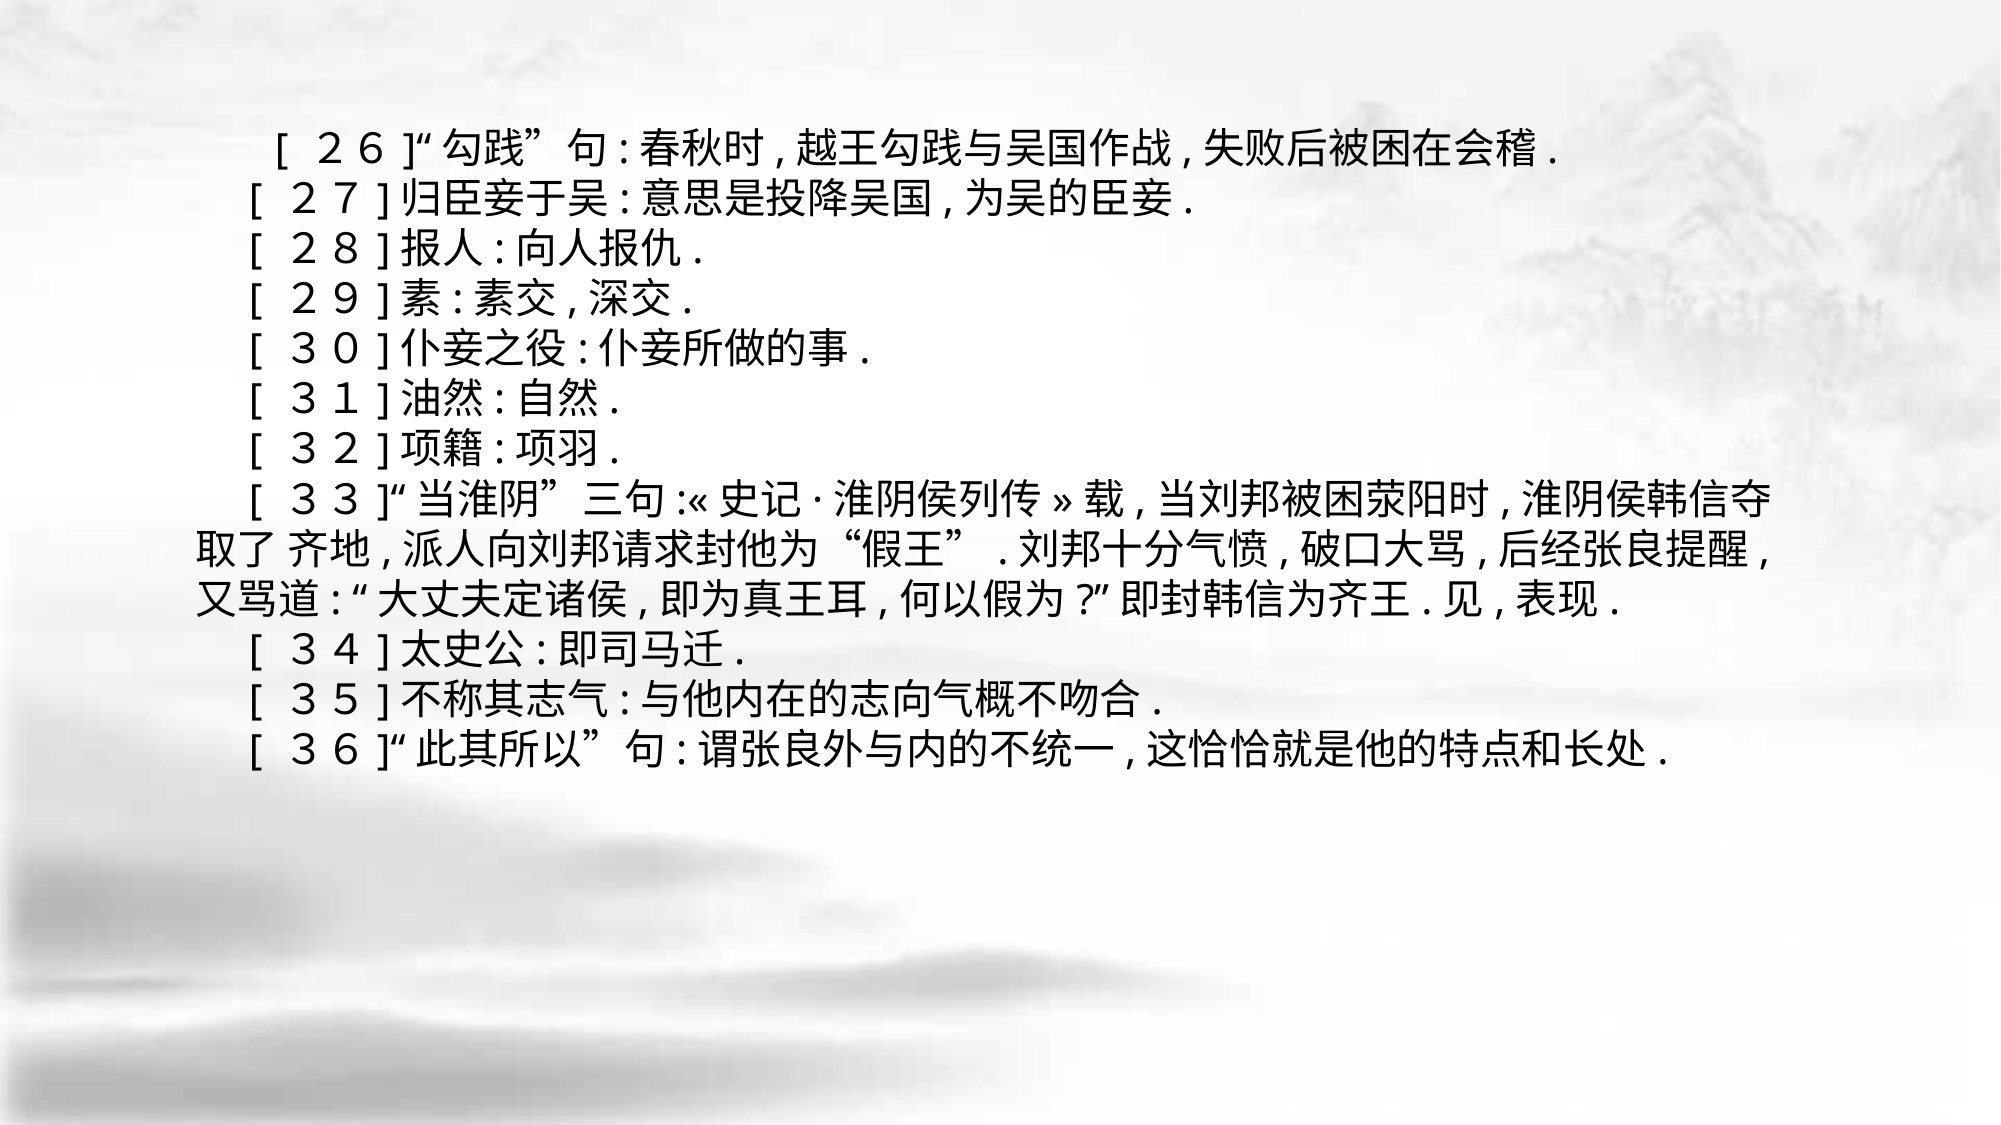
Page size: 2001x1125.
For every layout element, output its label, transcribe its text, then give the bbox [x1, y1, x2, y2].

text_box [ ２６]“勾践”句:春秋时,越王勾践与吴国作战,失败后被困在会稽. [ ２７]归臣妾于吴:意思是投降吴国,为吴的臣妾. [ ２８]报人:向人报仇. [ ２９]素:素交,深交. [ ３０]仆妾之役:仆妾所做的事. [ ３１]油然:自然. [ ３２]项籍:项羽. [ ３３]“当淮阴”三句:«史记·淮阴侯列传»载,当刘邦被困荥阳时,淮阴侯韩信夺取了 齐地,派人向刘邦请求封他为“假王”.刘邦十分气愤,破口大骂,后经张良提醒,又骂道: “大丈夫定诸侯,即为真王耳,何以假为?”即封韩信为齐王.见,表现. [ ３４]太史公:即司马迁. [ ３５]不称其志气:与他内在的志向气概不吻合. [ ３６]“此其所以”句:谓张良外与内的不统一,这恰恰就是他的特点和长处. [180, 114, 1791, 780]
picture [0, 0, 2001, 1125]
